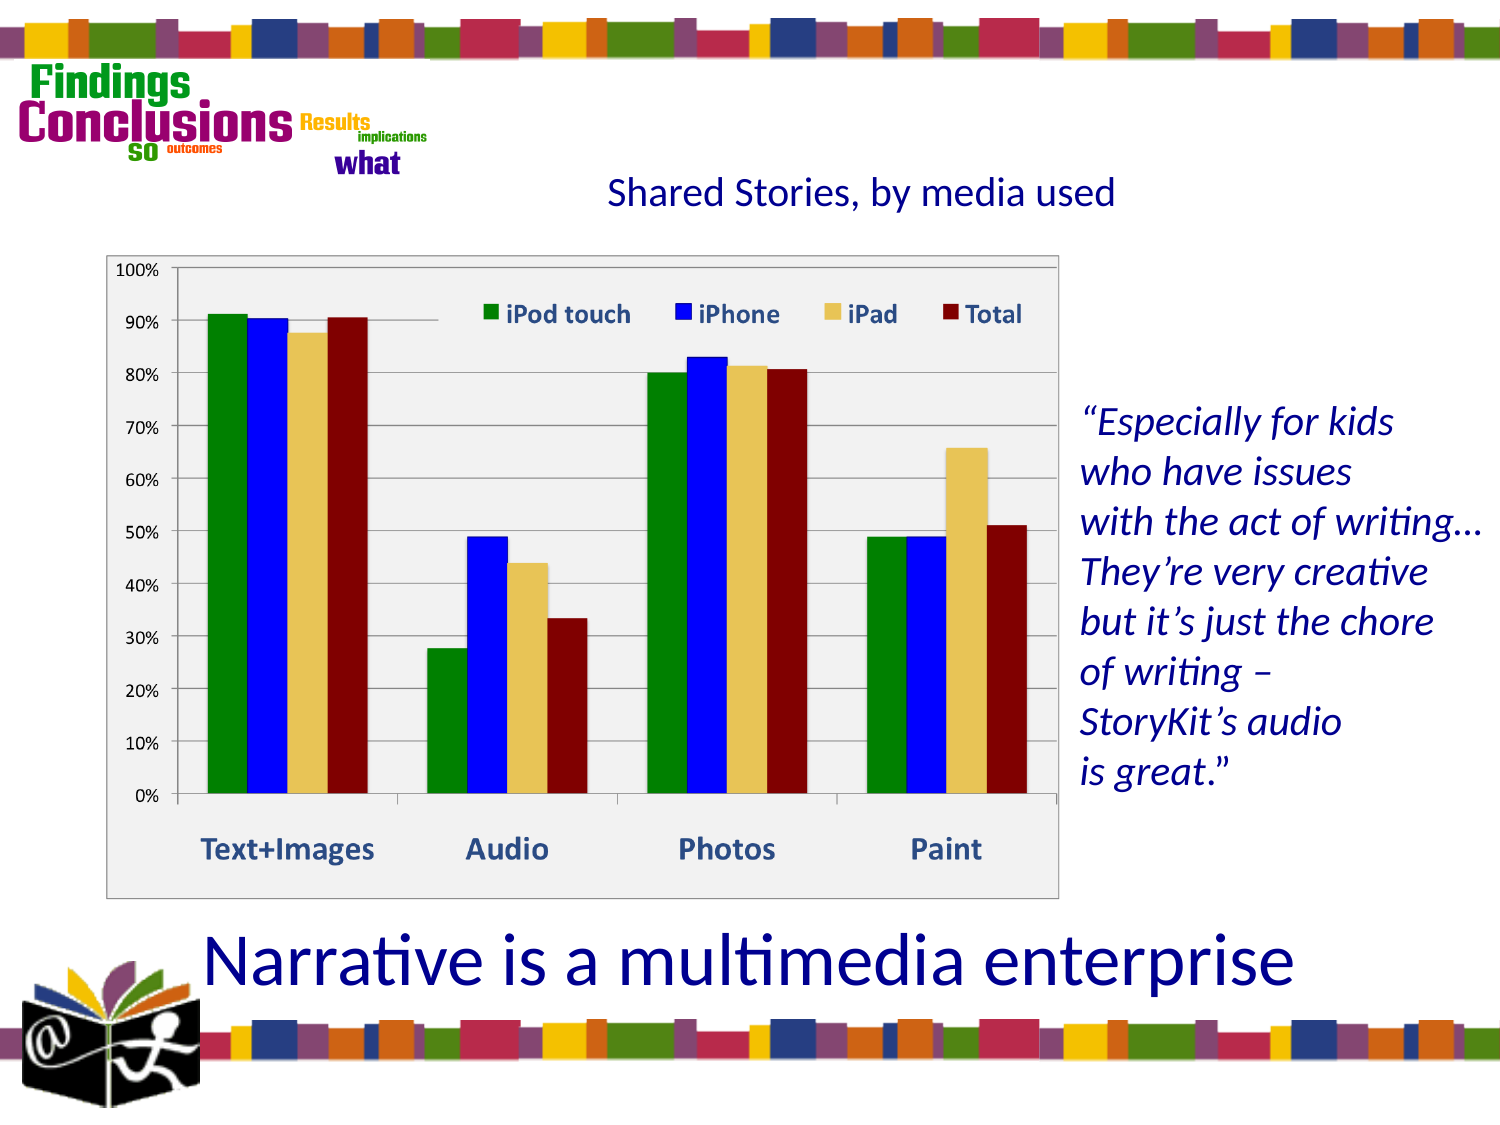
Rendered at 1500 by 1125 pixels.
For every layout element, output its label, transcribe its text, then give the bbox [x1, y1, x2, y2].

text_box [0, 961, 1500, 1108]
text_box Narrative is a multimedia enterprise [187, 902, 1500, 961]
picture [104, 254, 1060, 901]
picture [14, 59, 430, 181]
text_box “Especially for kids who have issues with the act of writing… They’re very creative but it’s just the chore of writing – StoryKit’s audio is great.” [1064, 386, 1500, 802]
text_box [0, 18, 1500, 63]
text_box Shared Stories, by media used [592, 157, 1313, 223]
